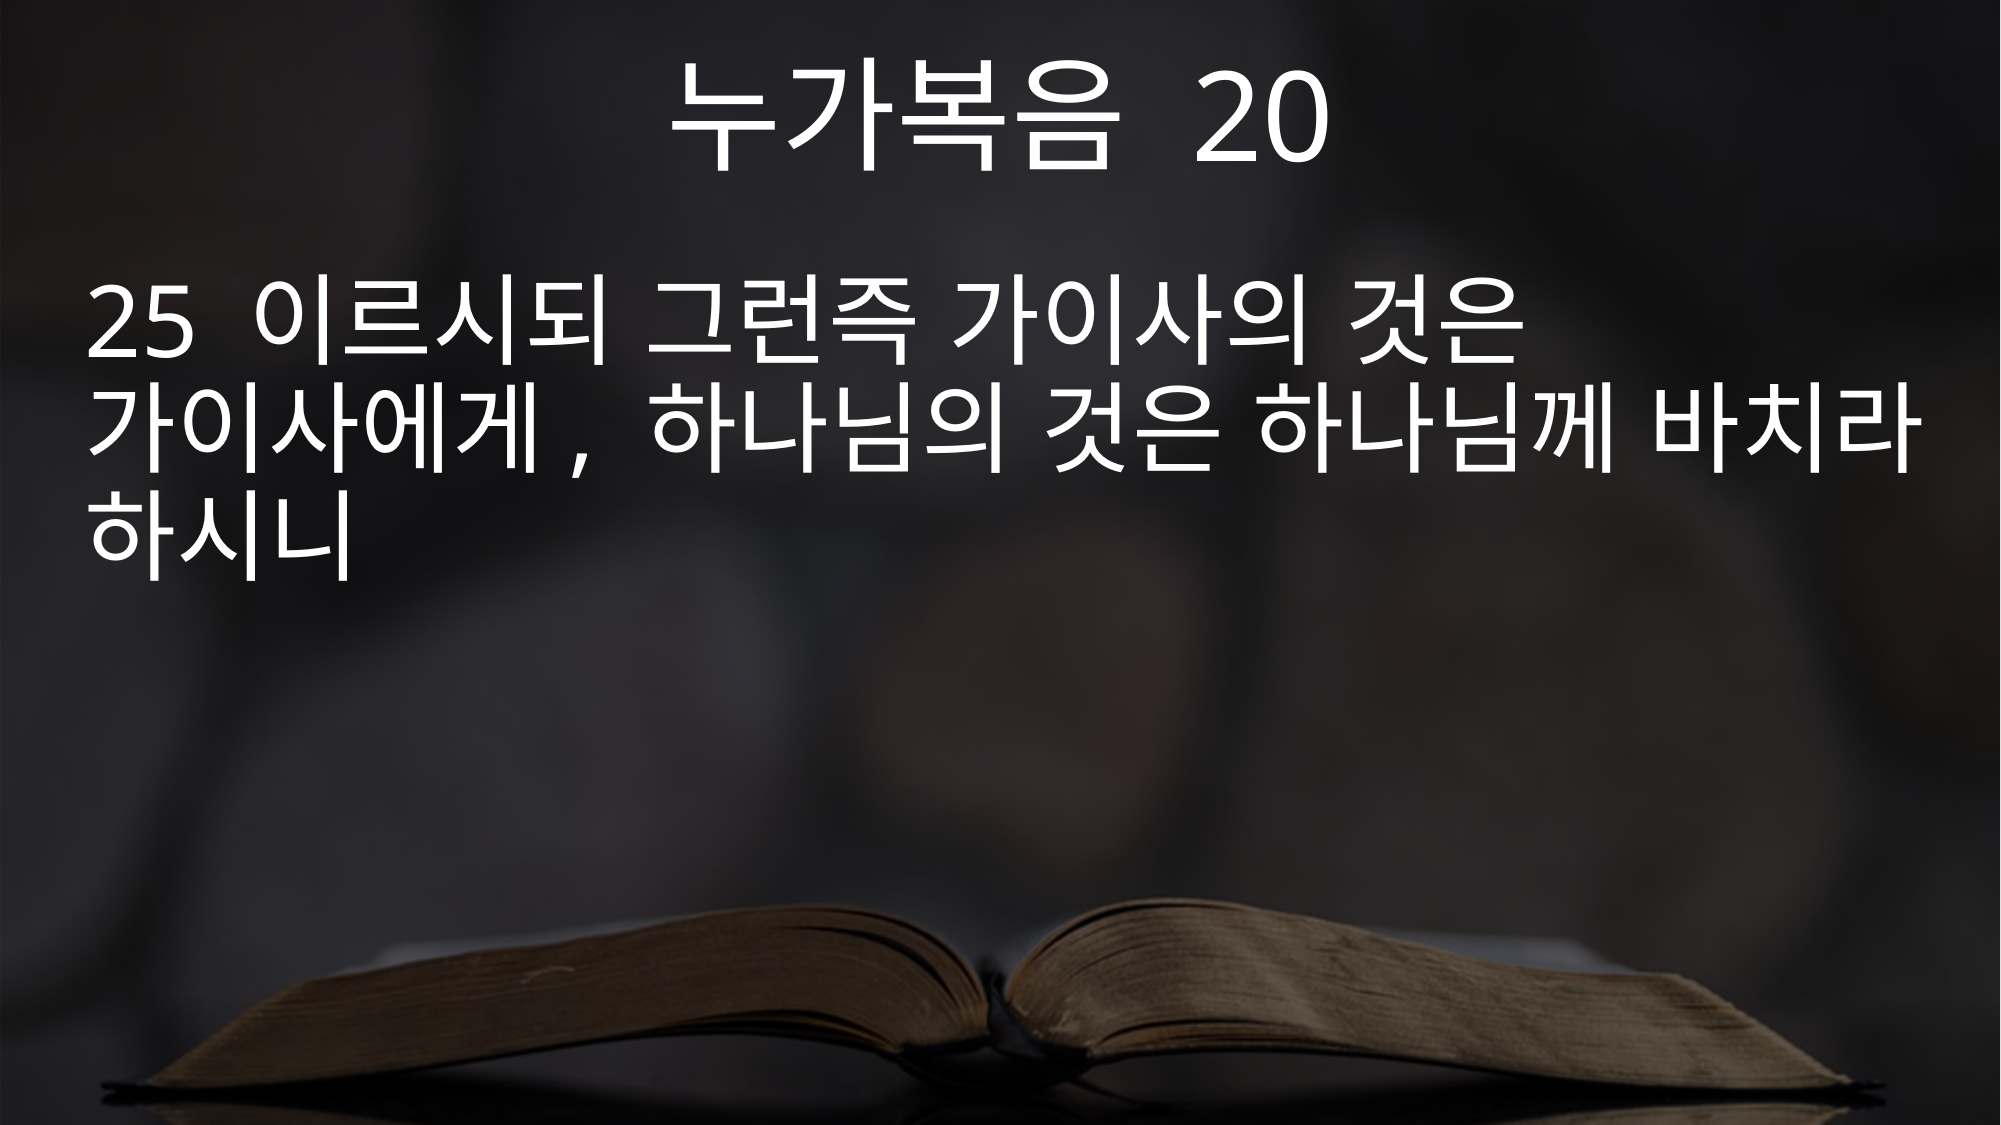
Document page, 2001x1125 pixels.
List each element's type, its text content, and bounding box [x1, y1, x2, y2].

picture [0, 0, 2001, 1125]
footer 누가복음 20 [0, 32, 2000, 192]
list 25 이르시되 그런즉 가이사의 것은 가이사에게, 하나님의 것은 하나님께 바치라 하시니 [69, 263, 1953, 423]
